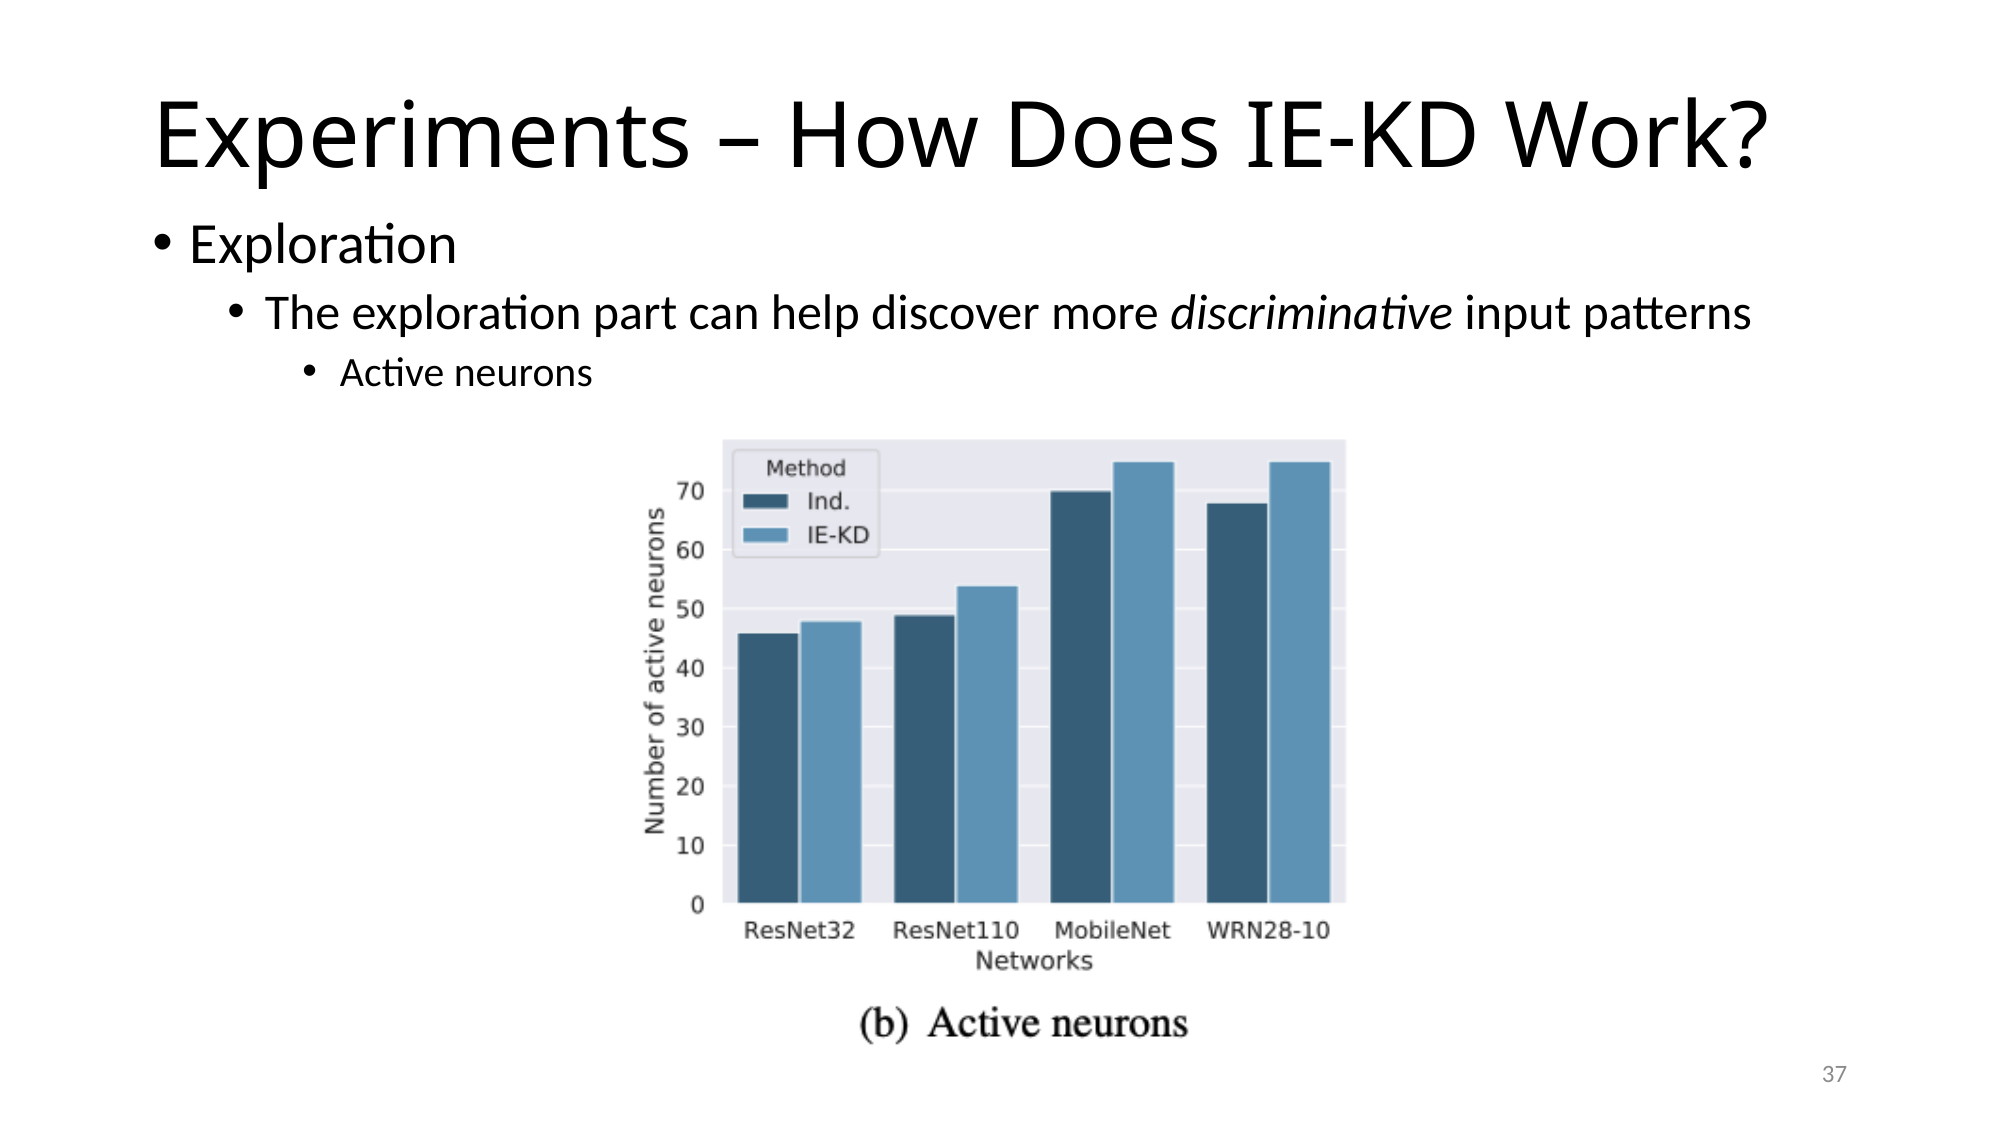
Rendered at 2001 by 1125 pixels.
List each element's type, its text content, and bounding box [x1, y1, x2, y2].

list Exploration The exploration part can help discover more discriminative input patterns Active neurons [137, 205, 1877, 1096]
slide_number 37 [1412, 1042, 1863, 1103]
title Experiments – How Does IE-KD Work? [137, 28, 1863, 205]
picture [623, 423, 1377, 1052]
